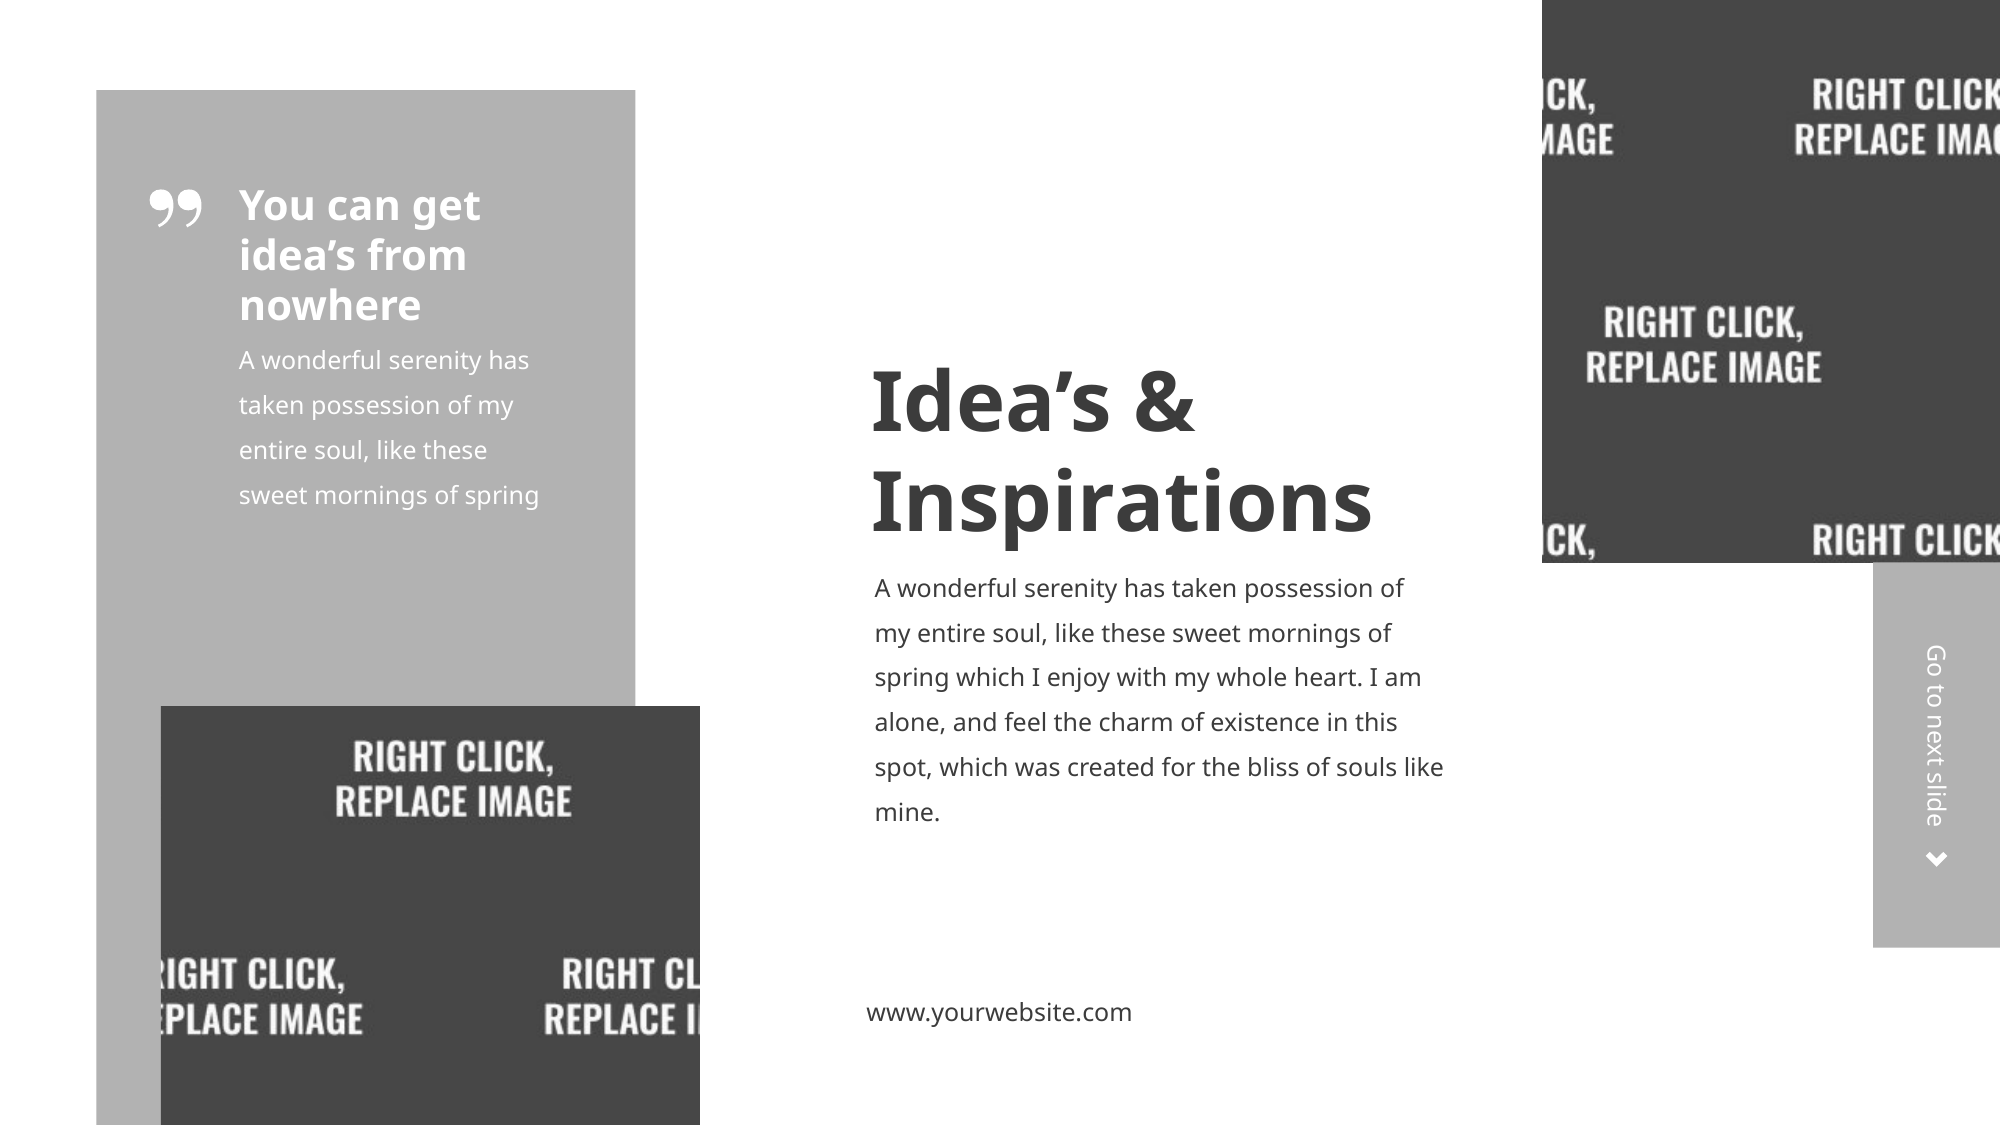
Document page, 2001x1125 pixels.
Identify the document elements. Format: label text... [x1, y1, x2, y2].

text_box [149, 189, 174, 228]
text_box [177, 189, 202, 228]
picture [1542, 0, 2000, 563]
text_box [1924, 850, 1949, 869]
text_box A wonderful serenity has taken possession of my entire soul, like these sweet mornings of spring [224, 322, 575, 517]
list Idea’s & Inspirations [856, 332, 1508, 563]
text_box Go to next slide [1915, 629, 1961, 879]
text_box You can get idea’s from nowhere [224, 171, 537, 337]
picture [160, 706, 700, 1125]
text_box www.yourwebsite.com [814, 989, 1186, 1035]
text_box [95, 89, 636, 1125]
text_box A wonderful serenity has taken possession of my entire soul, like these sweet mornings of spring which I enjoy with my whole heart. I am alone, and feel the charm of existence in this spot, which was created for the bliss of souls like mine. [859, 549, 1461, 834]
text_box [1872, 563, 2000, 949]
